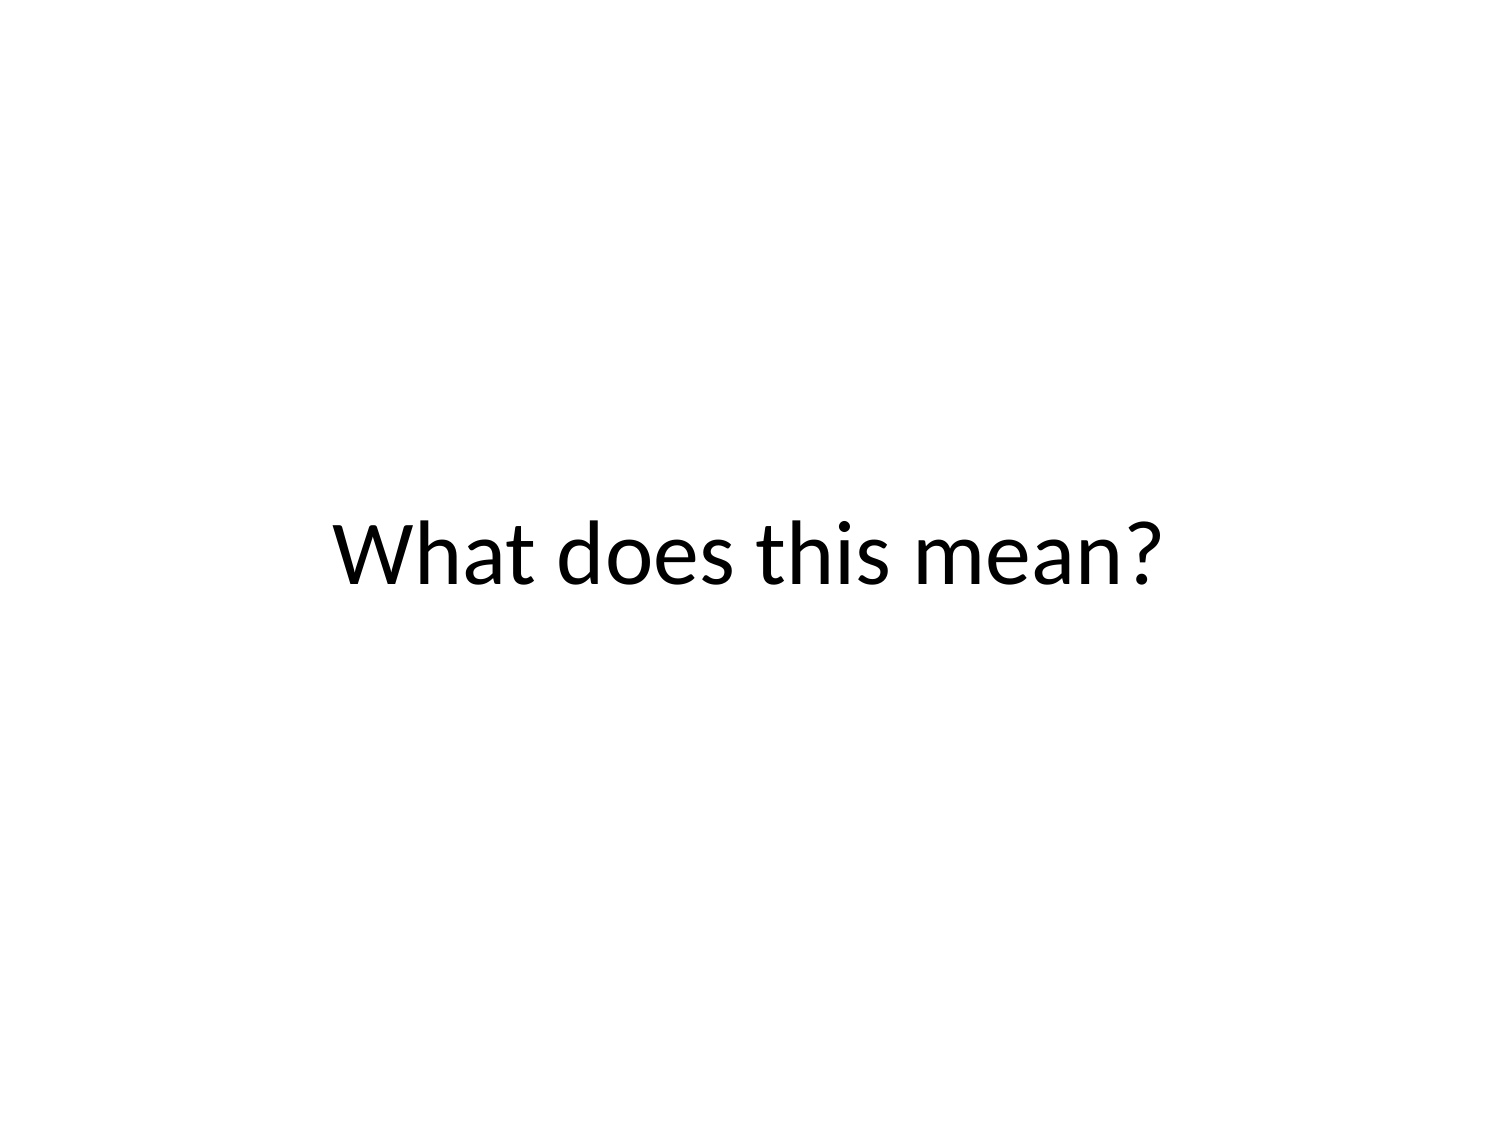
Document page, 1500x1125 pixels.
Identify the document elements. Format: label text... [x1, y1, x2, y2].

title What does this mean? [74, 44, 1426, 1051]
